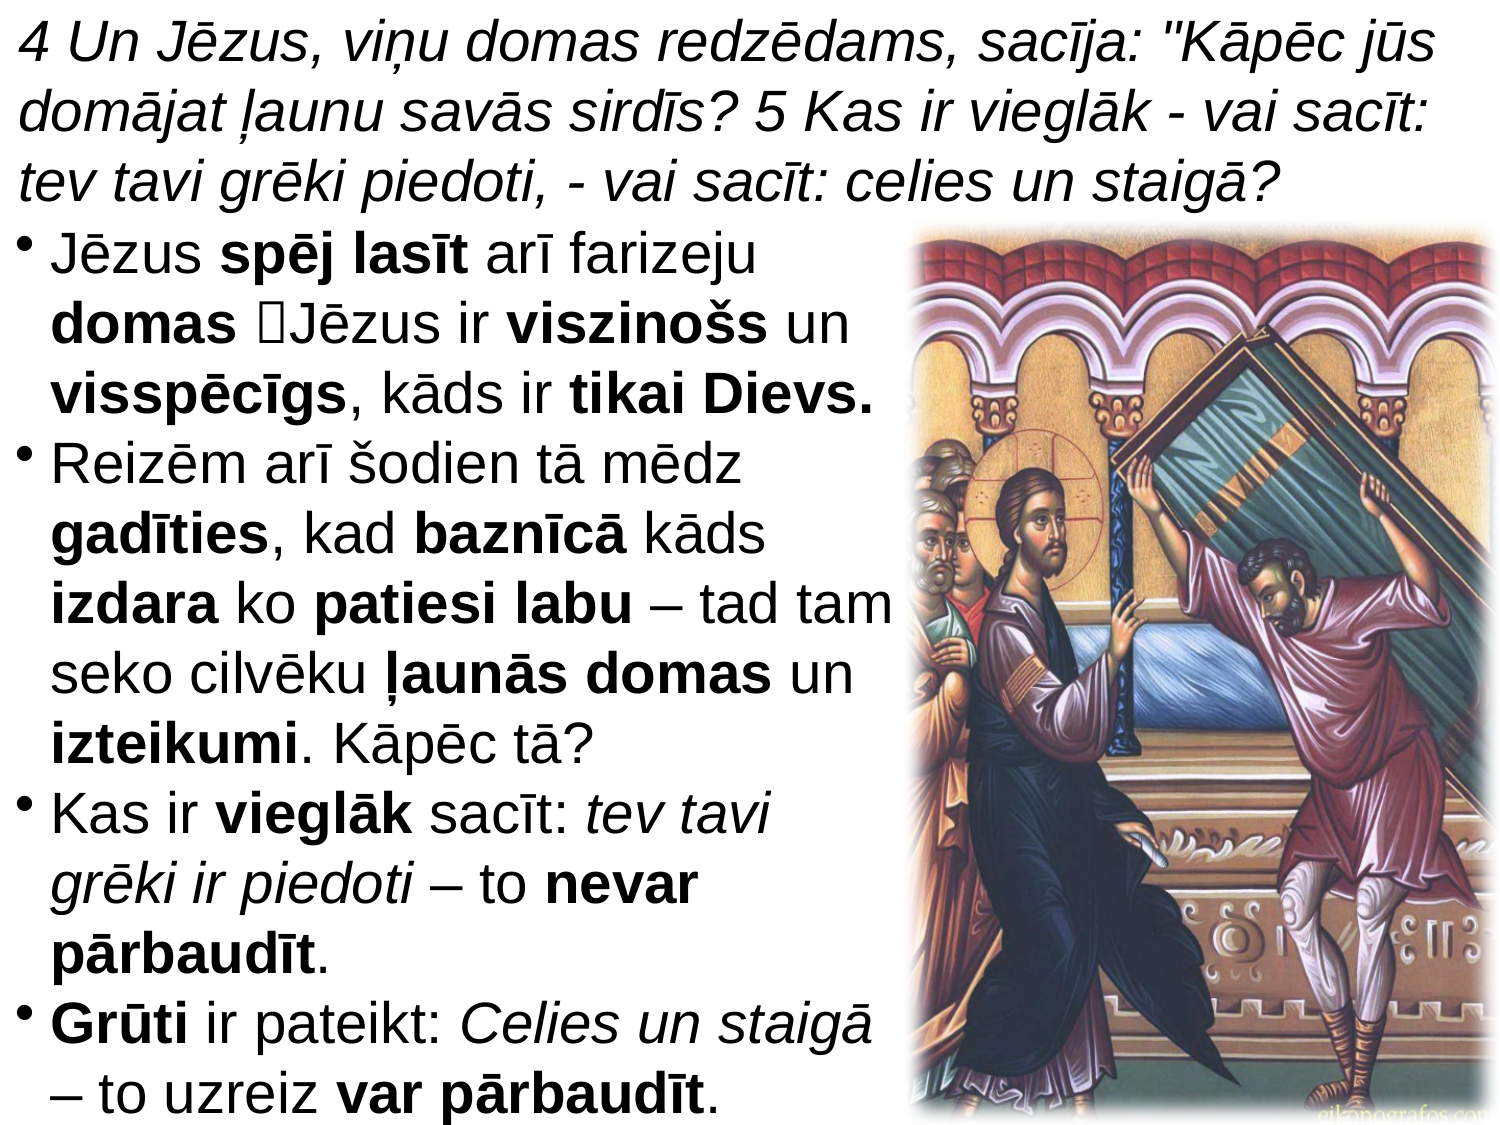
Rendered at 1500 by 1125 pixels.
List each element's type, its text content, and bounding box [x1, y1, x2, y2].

text_box Jēzus spēj lasīt arī farizeju domas Jēzus ir viszinošs un visspēcīgs, kāds ir tikai Dievs. Reizēm arī šodien tā mēdz gadīties, kad baznīcā kāds izdara ko patiesi labu – tad tam seko cilvēku ļaunās domas un izteikumi. Kāpēc tā? Kas ir vieglāk sacīt: tev tavi grēki ir piedoti – to nevar pārbaudīt. Grūti ir pateikt: Celies un staigā – to uzreiz var pārbaudīt. [0, 208, 928, 1125]
picture [903, 217, 1500, 1125]
list 4 Un Jēzus, viņu domas redzēdams, sacīja: "Kāpēc jūs domājat ļaunu savās sirdīs? 5 Kas ir vieglāk - vai sacīt: tev tavi grēki piedoti, - vai sacīt: celies un staigā? [0, 0, 1500, 169]
